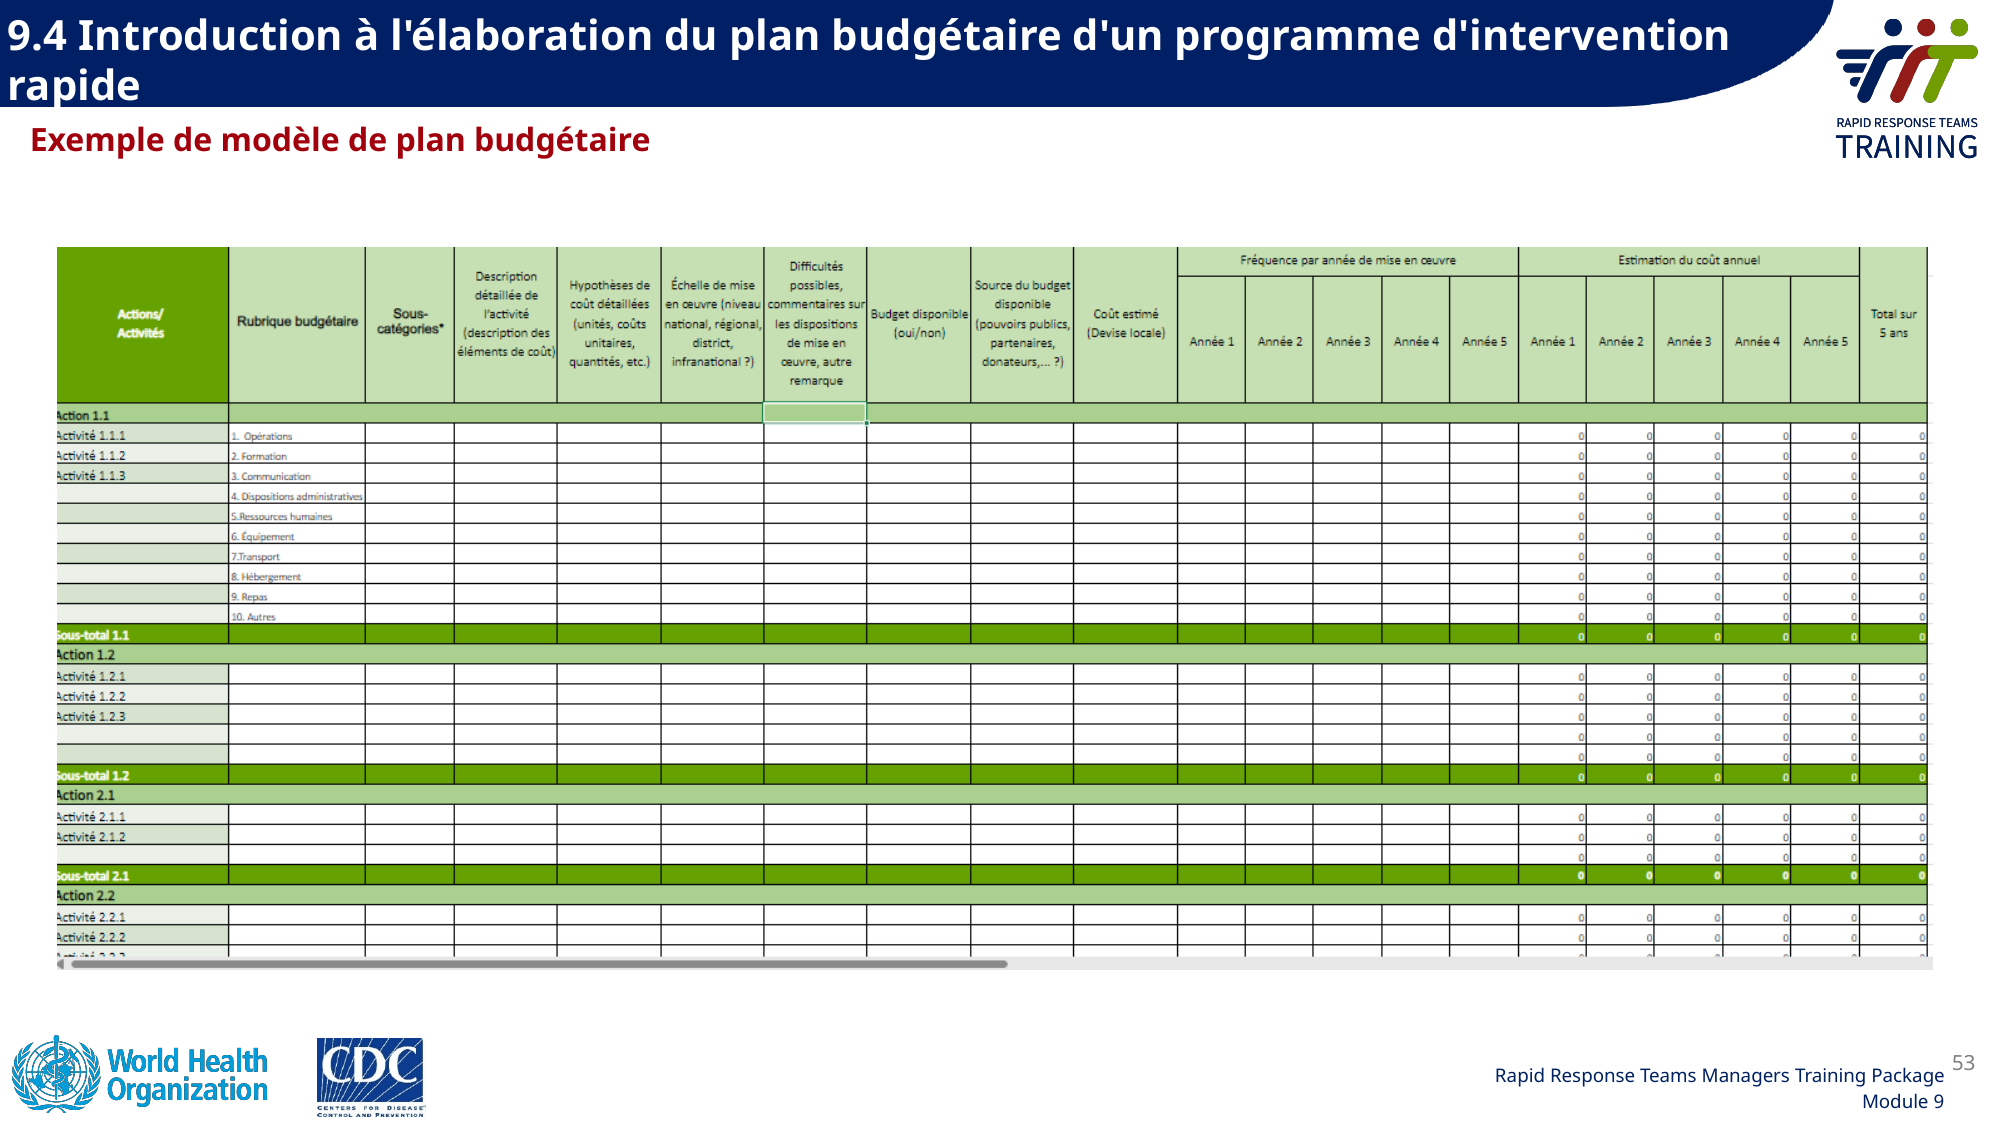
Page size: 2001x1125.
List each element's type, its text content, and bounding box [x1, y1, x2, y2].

picture [22, 1062, 26, 1077]
picture [50, 1108, 62, 1113]
picture [40, 1062, 47, 1070]
picture [1883, 19, 1978, 167]
picture [317, 1038, 426, 1117]
slide_number 53 [1929, 1041, 1998, 1095]
picture [46, 1056, 54, 1062]
picture [71, 1053, 90, 1091]
text_box 9.4 Introduction à l'élaboration du plan budgétaire d'un programme d'intervention rapide [0, 1, 1883, 167]
picture [24, 1054, 36, 1087]
picture [12, 1083, 48, 1113]
picture [30, 1083, 37, 1091]
picture [56, 247, 1934, 970]
picture [12, 1035, 54, 1068]
picture [59, 1035, 267, 1113]
picture [36, 1088, 78, 1105]
picture [34, 1054, 43, 1078]
